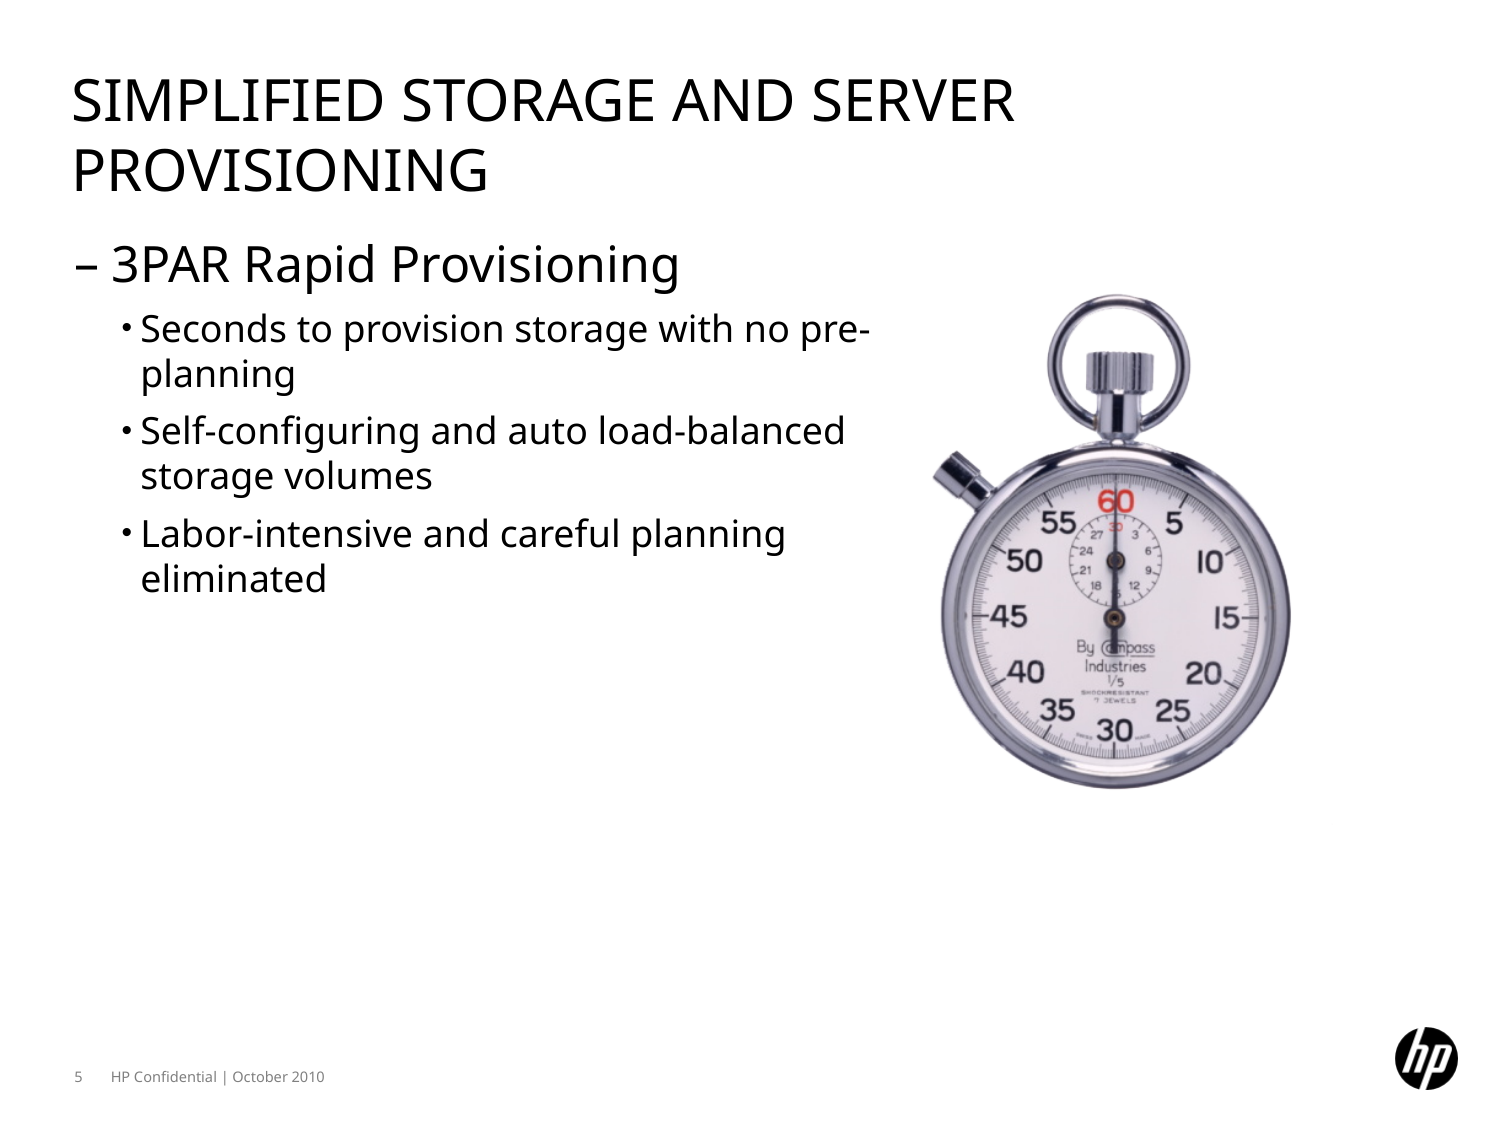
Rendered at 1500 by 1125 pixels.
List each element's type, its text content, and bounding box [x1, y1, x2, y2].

list 3PAR Rapid Provisioning Seconds to provision storage with no pre-planning Self-configuring and auto load-balanced storage volumes Labor-intensive and careful planning eliminated [59, 224, 927, 1006]
picture [1393, 1025, 1460, 1092]
picture [887, 249, 1333, 826]
title Simplified Storage and Server Provisioning [55, 55, 1451, 199]
